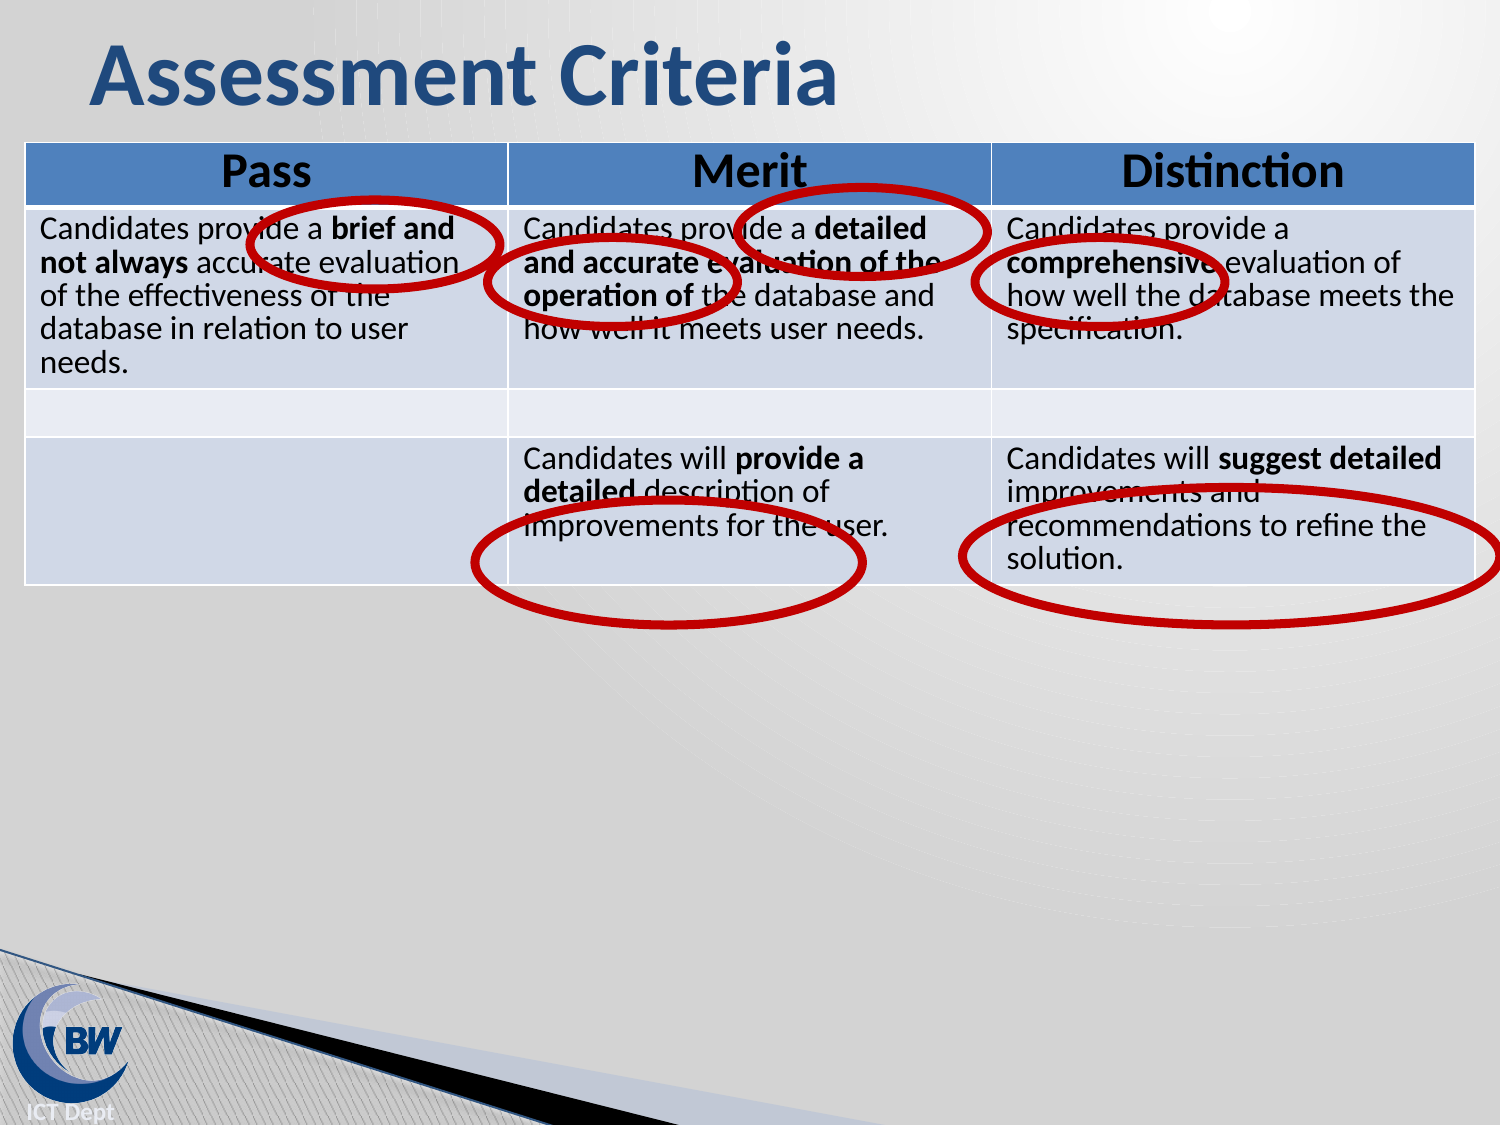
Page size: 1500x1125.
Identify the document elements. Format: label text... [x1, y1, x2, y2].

table_cell [509, 390, 991, 436]
text_box [957, 482, 1500, 630]
table_cell Candidates provide a brief and not always accurate evaluation of the effectiveness of the database in relation to user needs. [26, 210, 507, 388]
text_box [470, 495, 867, 630]
picture [0, 972, 141, 1114]
table_cell Candidates provide a comprehensive evaluation of how well the database meets the specification. [992, 210, 1474, 388]
table_cell Candidates will suggest detailed improvements and recommendations to refine the solution. [992, 438, 1474, 521]
title Assessment Criteria [75, 0, 1425, 138]
table_header Distinction [992, 143, 1474, 205]
table_header Pass [26, 143, 507, 205]
text_box [732, 182, 992, 282]
table_cell [26, 438, 507, 584]
text_box [970, 232, 1230, 332]
table_cell [992, 390, 1474, 436]
table_header Merit [509, 143, 991, 205]
table_cell [26, 390, 507, 436]
table_cell Candidates provide a detailed and accurate evaluation of the operation of the database and how well it meets user needs. [509, 210, 991, 388]
text_box [483, 232, 742, 332]
text_box [245, 195, 505, 294]
table_cell Candidates will provide a detailed description of improvements for the user. [509, 438, 991, 584]
